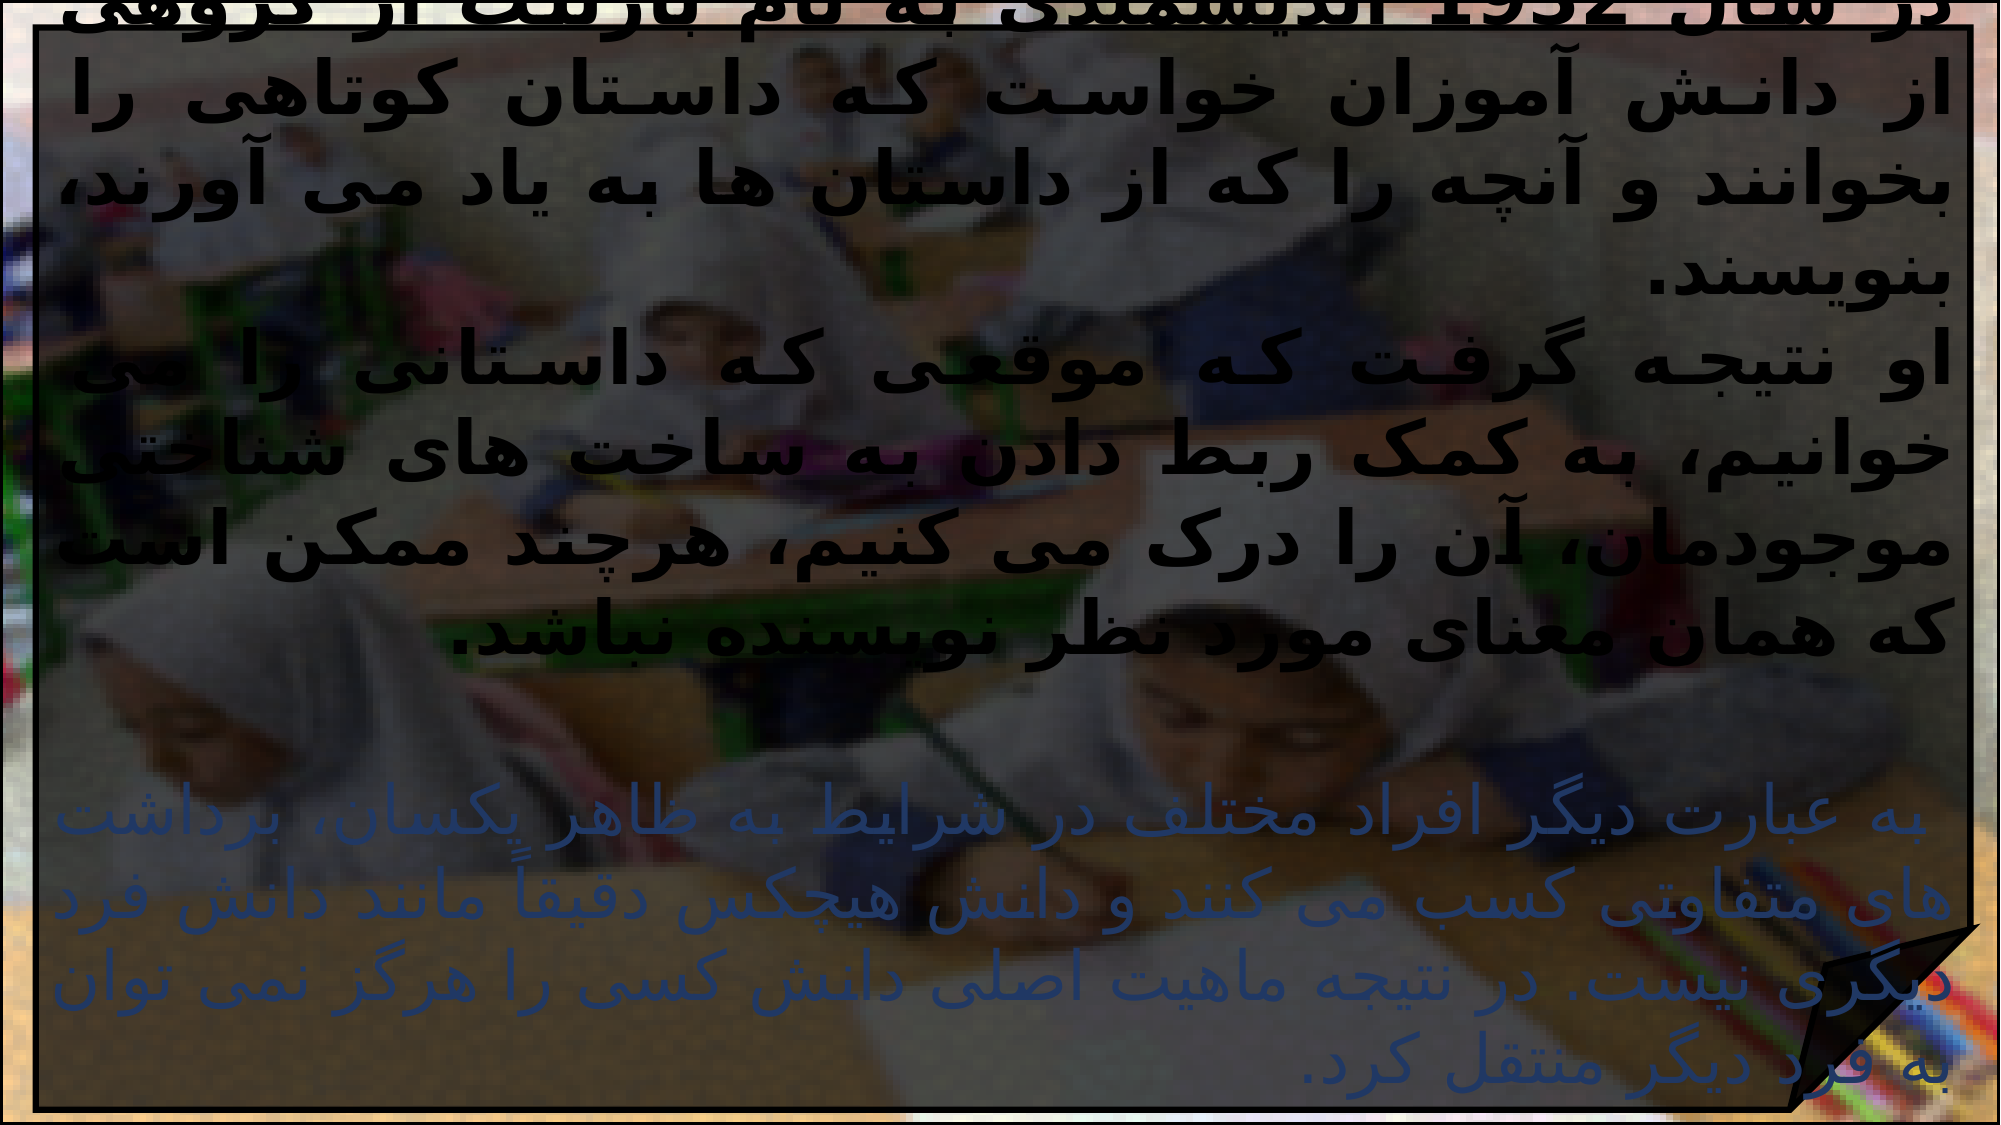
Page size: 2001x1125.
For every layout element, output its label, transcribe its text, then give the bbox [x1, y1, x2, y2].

text_box [0, 0, 2000, 1125]
text_box در سال 1932 اندیشمندی به نام بارتلت از گروهی از دانش آموزان خواست که داستان کوتاهی را بخوانند و آنچه را که از داستان ها به یاد می آورند، بنویسند. او نتیجه گرفت که موقعی که داستانی را می خوانیم، به کمک ربط دادن به ساخت های شناختی موجودمان، آن را درک می کنیم، هرچند ممکن است که همان معنای مورد نظر نویسنده نباشد. به عبارت دیگر افراد مختلف در شرایط به ظاهر یکسان، برداشت های متفاوتی کسب می کنند و دانش هیچکس دقیقاً مانند دانش فرد دیگری نیست. در نتیجه ماهیت اصلی دانش کسی را هرگز نمی توان به فرد دیگر منتقل کرد. [34, 26, 1974, 1111]
